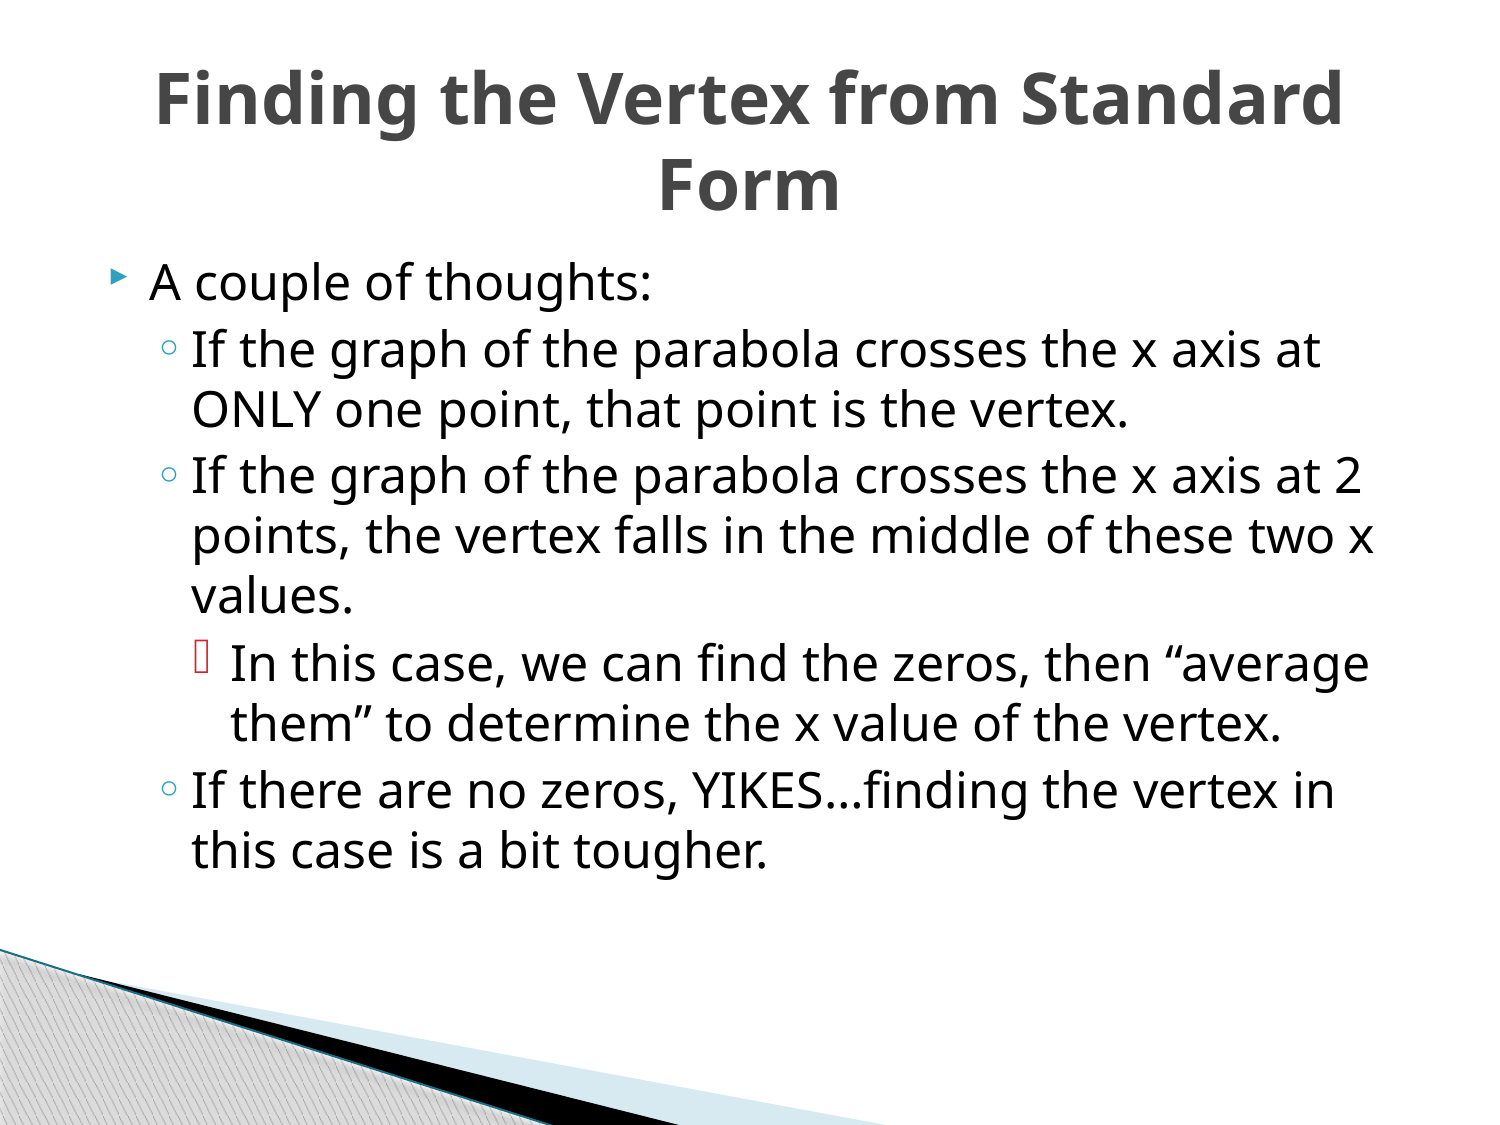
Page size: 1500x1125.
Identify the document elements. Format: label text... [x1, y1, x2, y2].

title Finding the Vertex from Standard Form [75, 45, 1425, 233]
list A couple of thoughts: If the graph of the parabola crosses the x axis at ONLY one point, that point is the vertex. If the graph of the parabola crosses the x axis at 2 points, the vertex falls in the middle of these two x values. In this case, we can find the zeros, then “average them” to determine the x value of the vertex. If there are no zeros, YIKES…finding the vertex in this case is a bit tougher. [74, 242, 1426, 1038]
